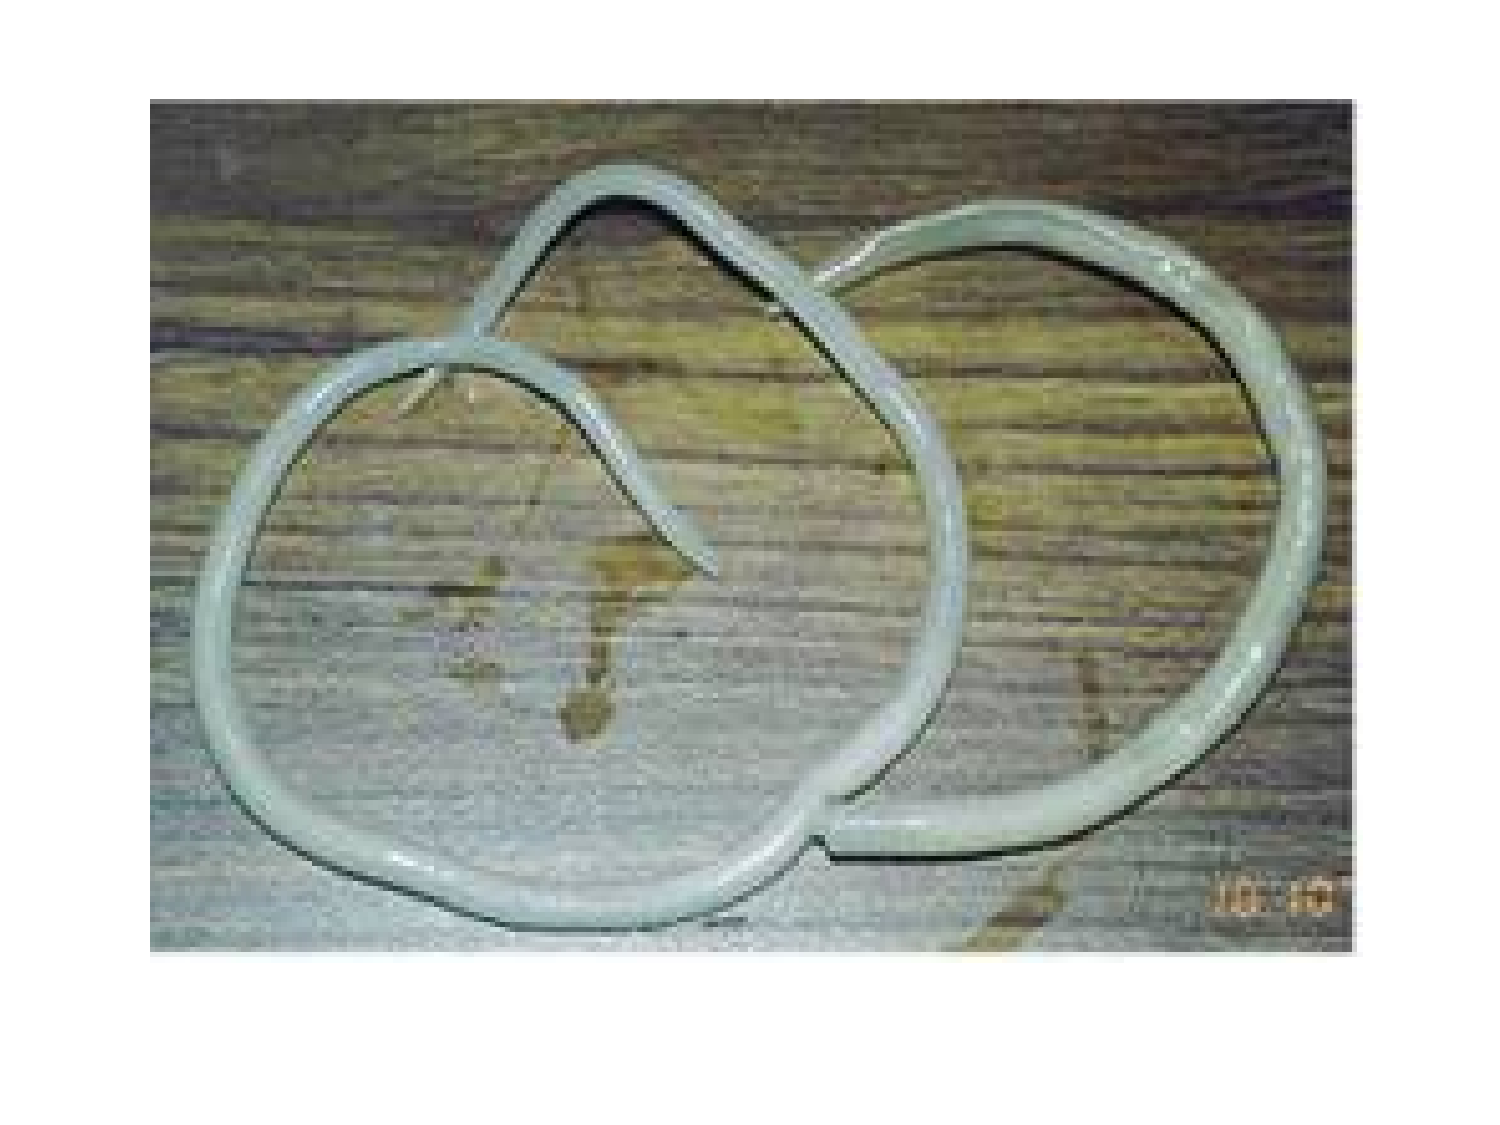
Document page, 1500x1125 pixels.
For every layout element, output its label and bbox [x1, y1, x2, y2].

list [149, 99, 1363, 963]
